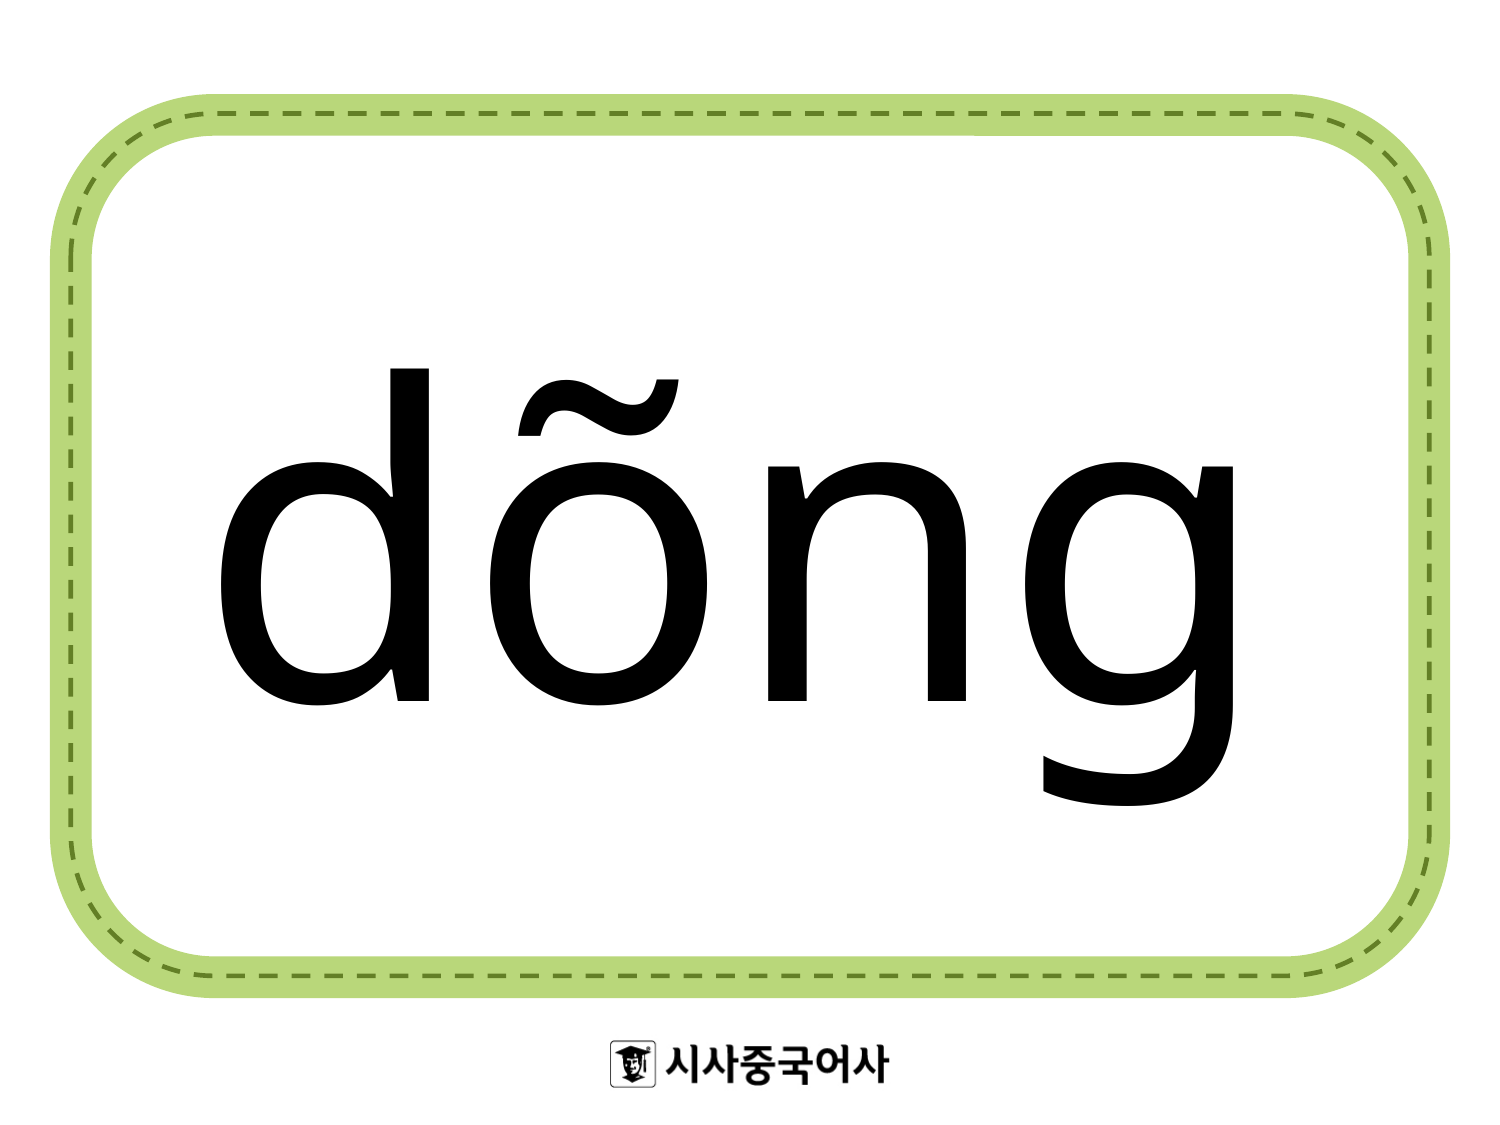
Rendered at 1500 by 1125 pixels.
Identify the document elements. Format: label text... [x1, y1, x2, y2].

picture [602, 1034, 898, 1094]
text_box dõng [167, 195, 1376, 858]
